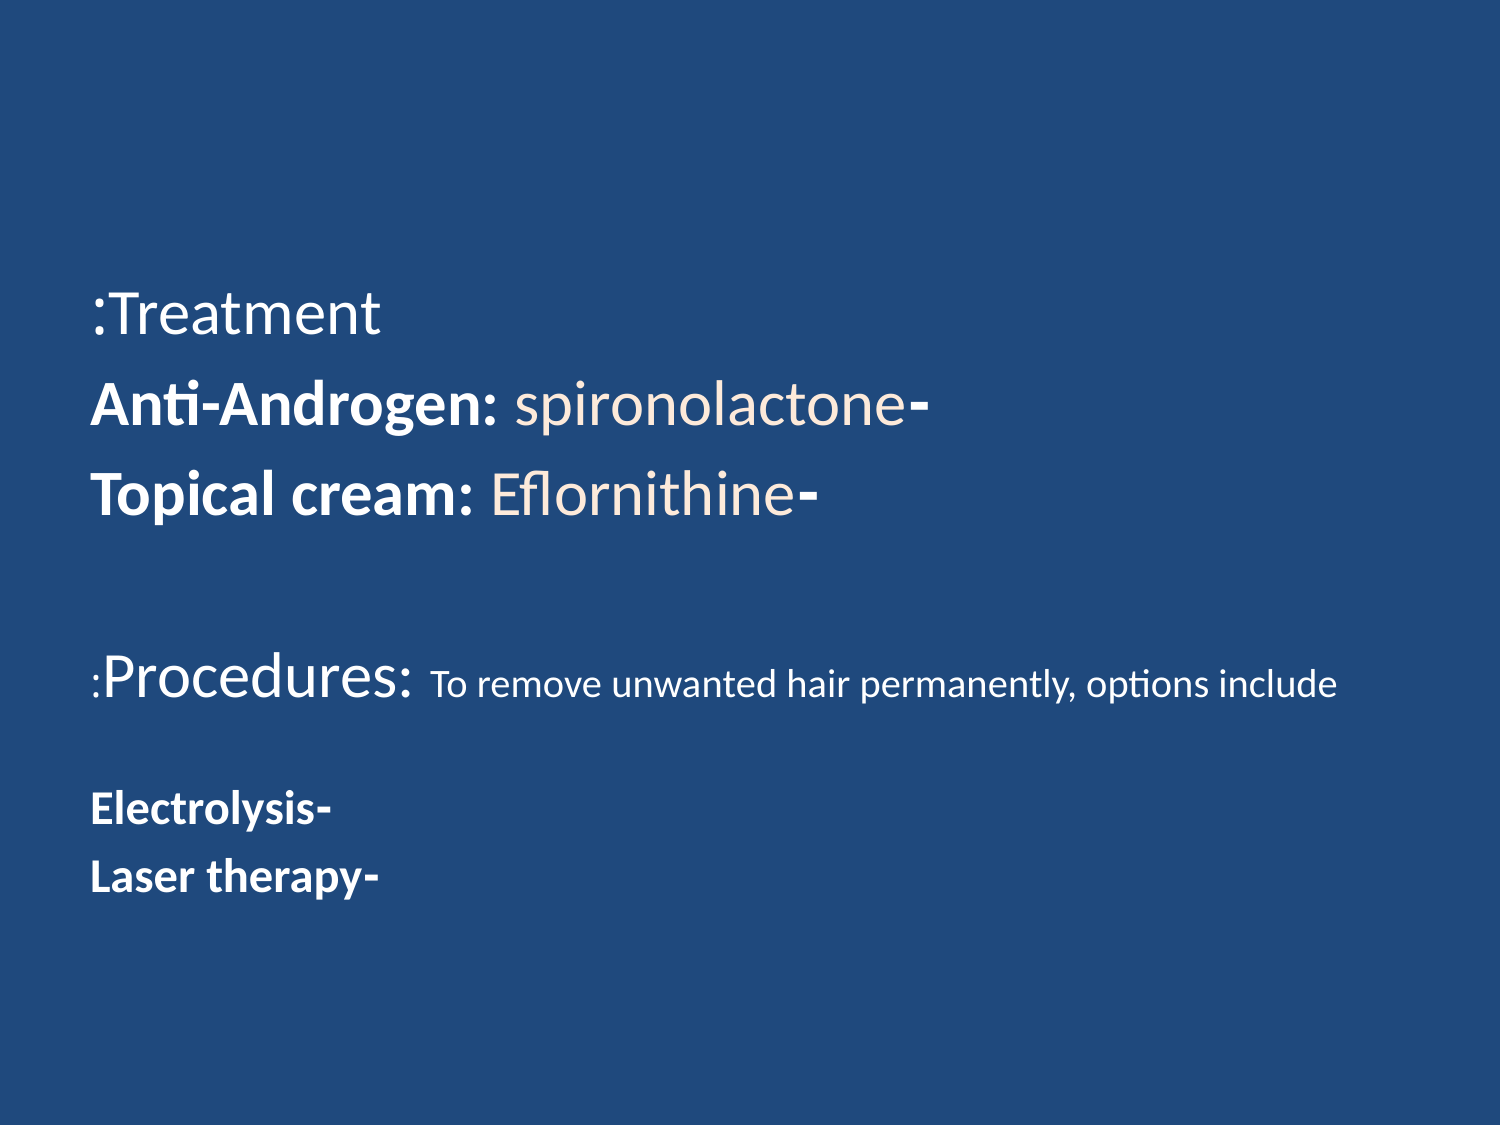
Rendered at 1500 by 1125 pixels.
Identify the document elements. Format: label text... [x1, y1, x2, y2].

list Treatment: -Anti-Androgen: spironolactone -Topical cream: Eflornithine Procedures: To remove unwanted hair permanently, options include: -Electrolysis -Laser therapy [75, 262, 1425, 1005]
